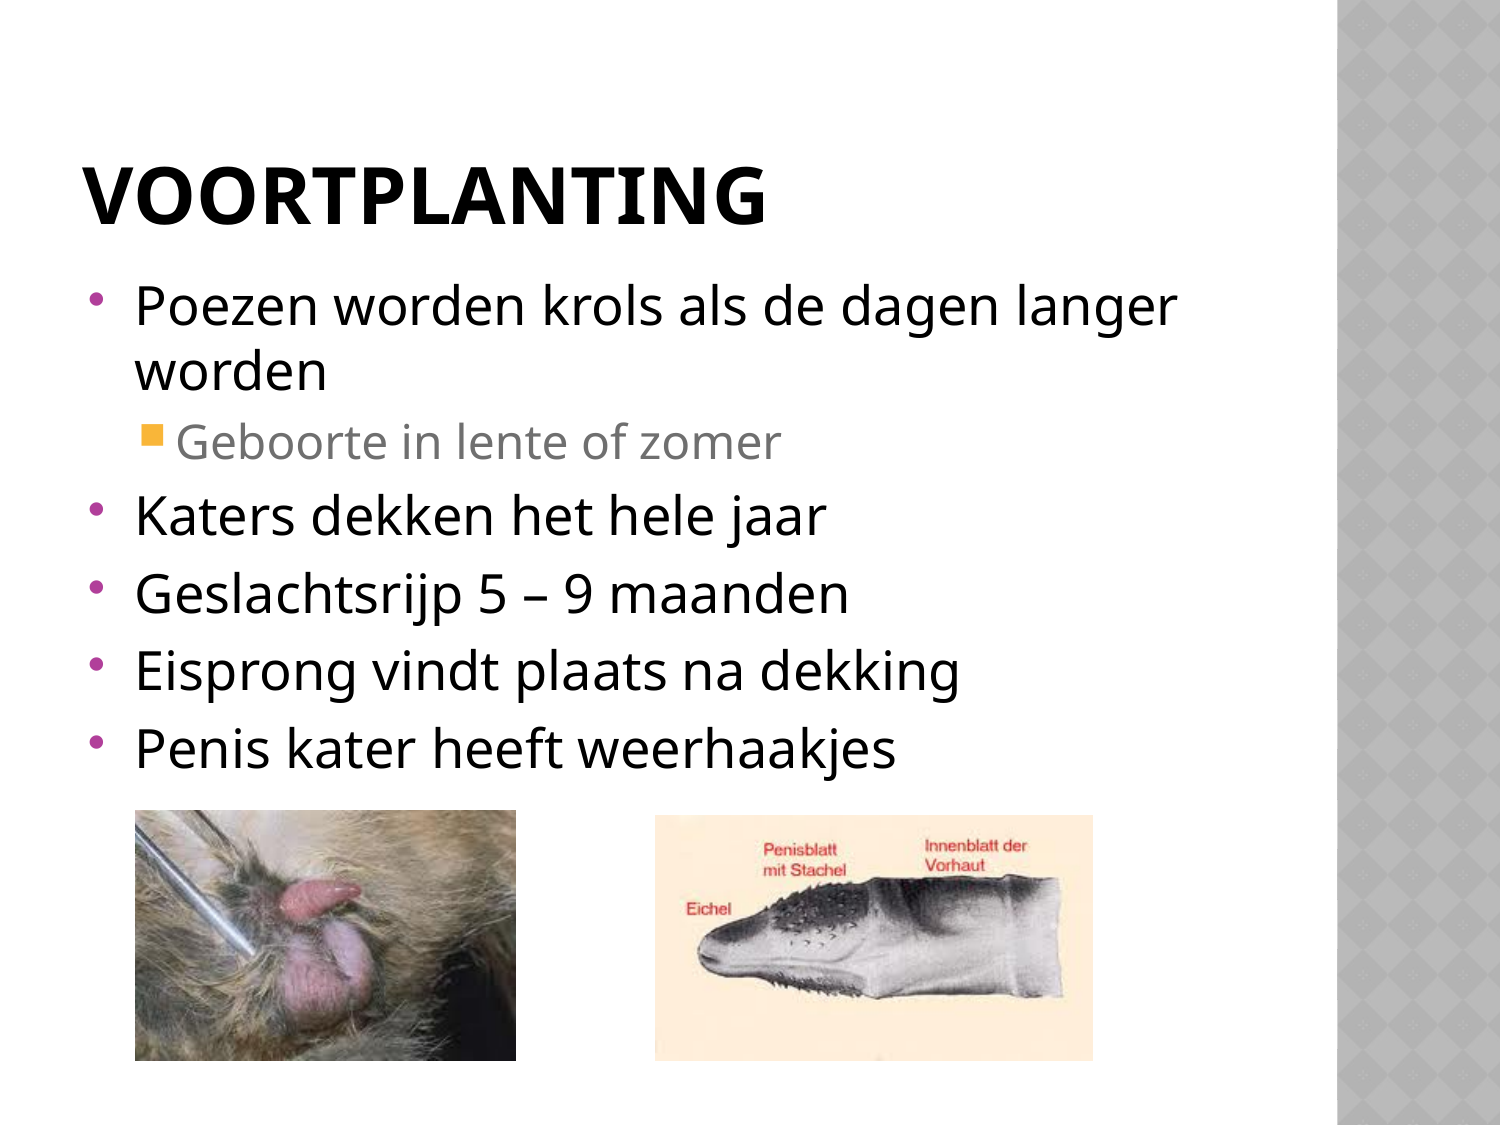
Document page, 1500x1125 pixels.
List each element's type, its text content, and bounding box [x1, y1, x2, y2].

picture [135, 810, 516, 1061]
title Voortplanting [75, 52, 1263, 240]
list Poezen worden krols als de dagen langer worden Geboorte in lente of zomer Katers dekken het hele jaar Geslachtsrijp 5 – 9 maanden Eisprong vindt plaats na dekking Penis kater heeft weerhaakjes [75, 264, 1263, 1059]
picture [655, 814, 1094, 1061]
